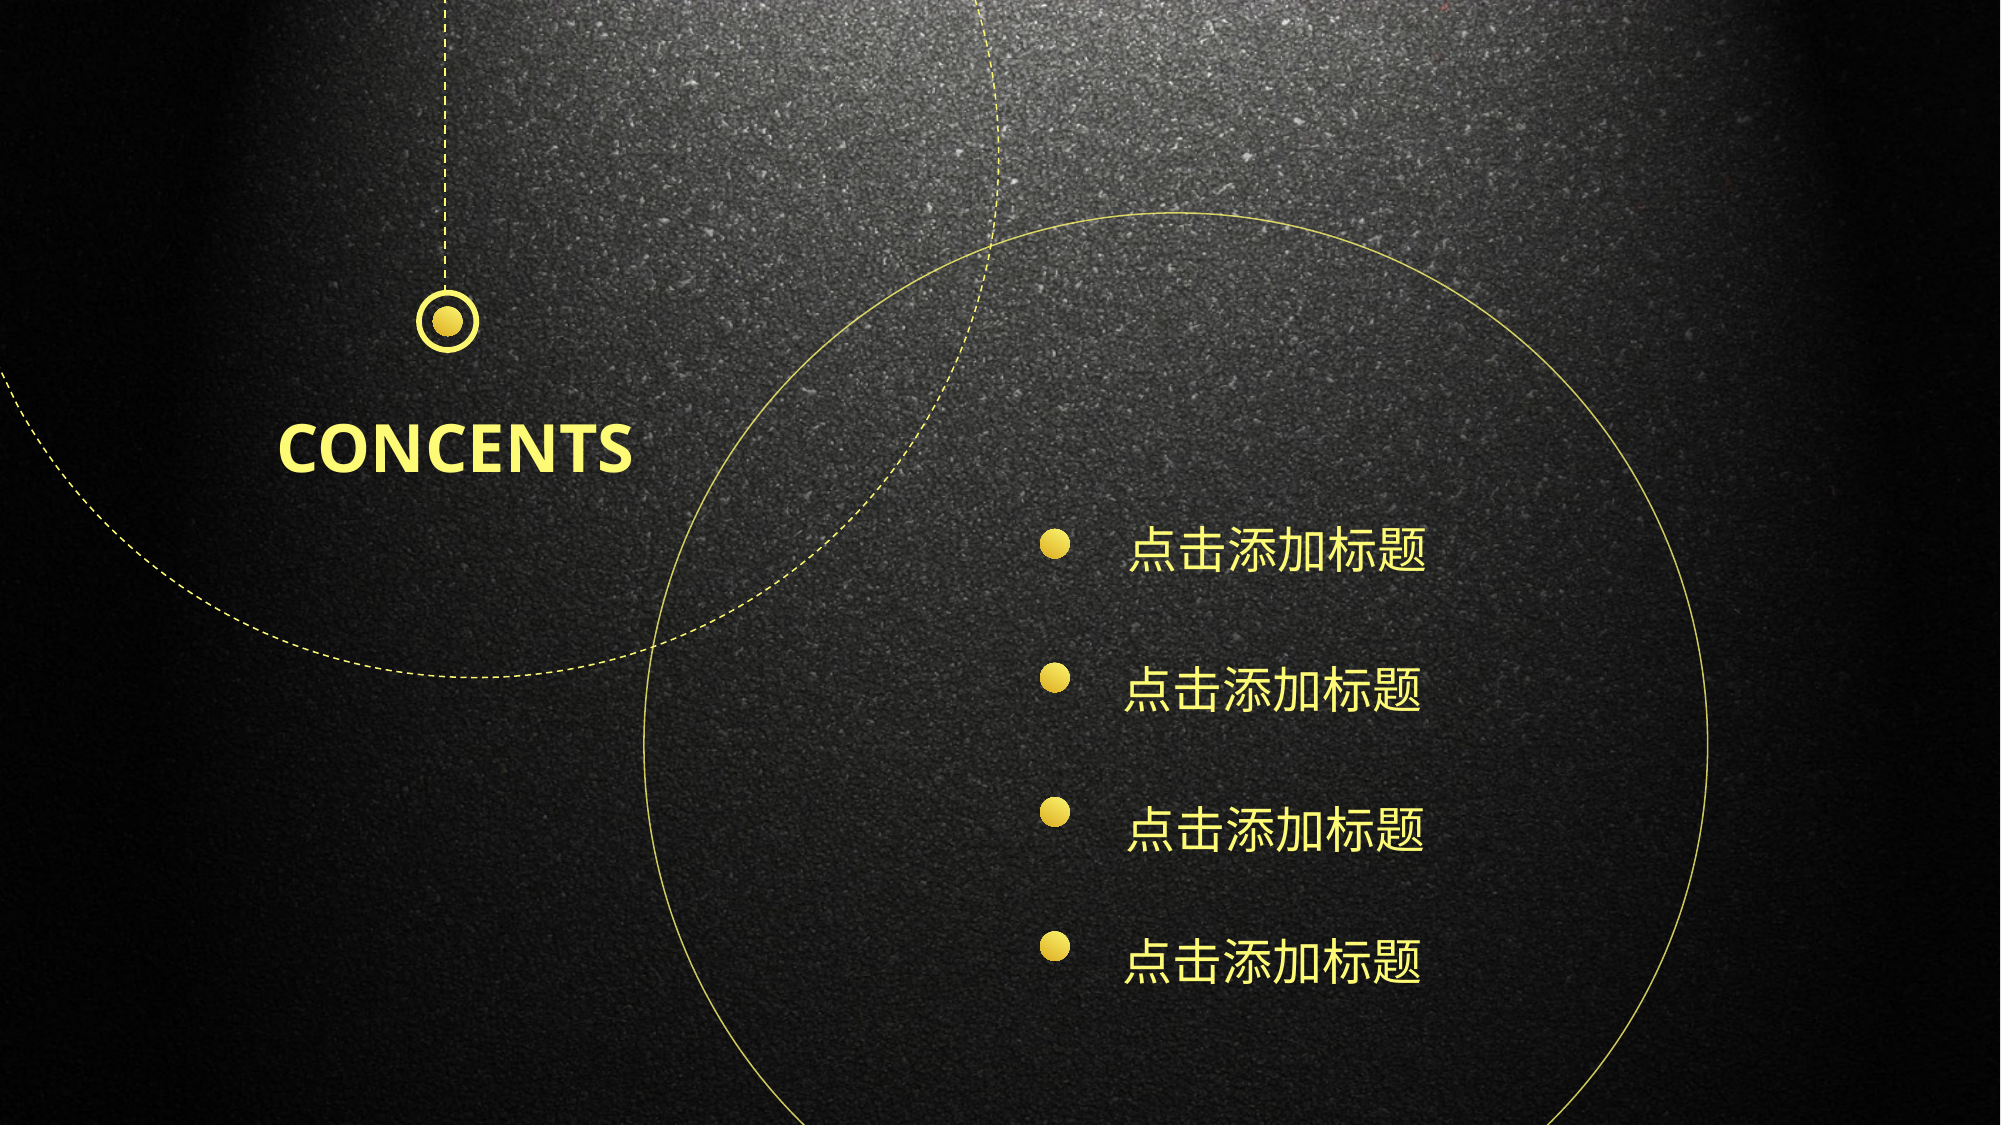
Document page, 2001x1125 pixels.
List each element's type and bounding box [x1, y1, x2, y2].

text_box [418, 292, 477, 350]
picture [0, 0, 2001, 1125]
